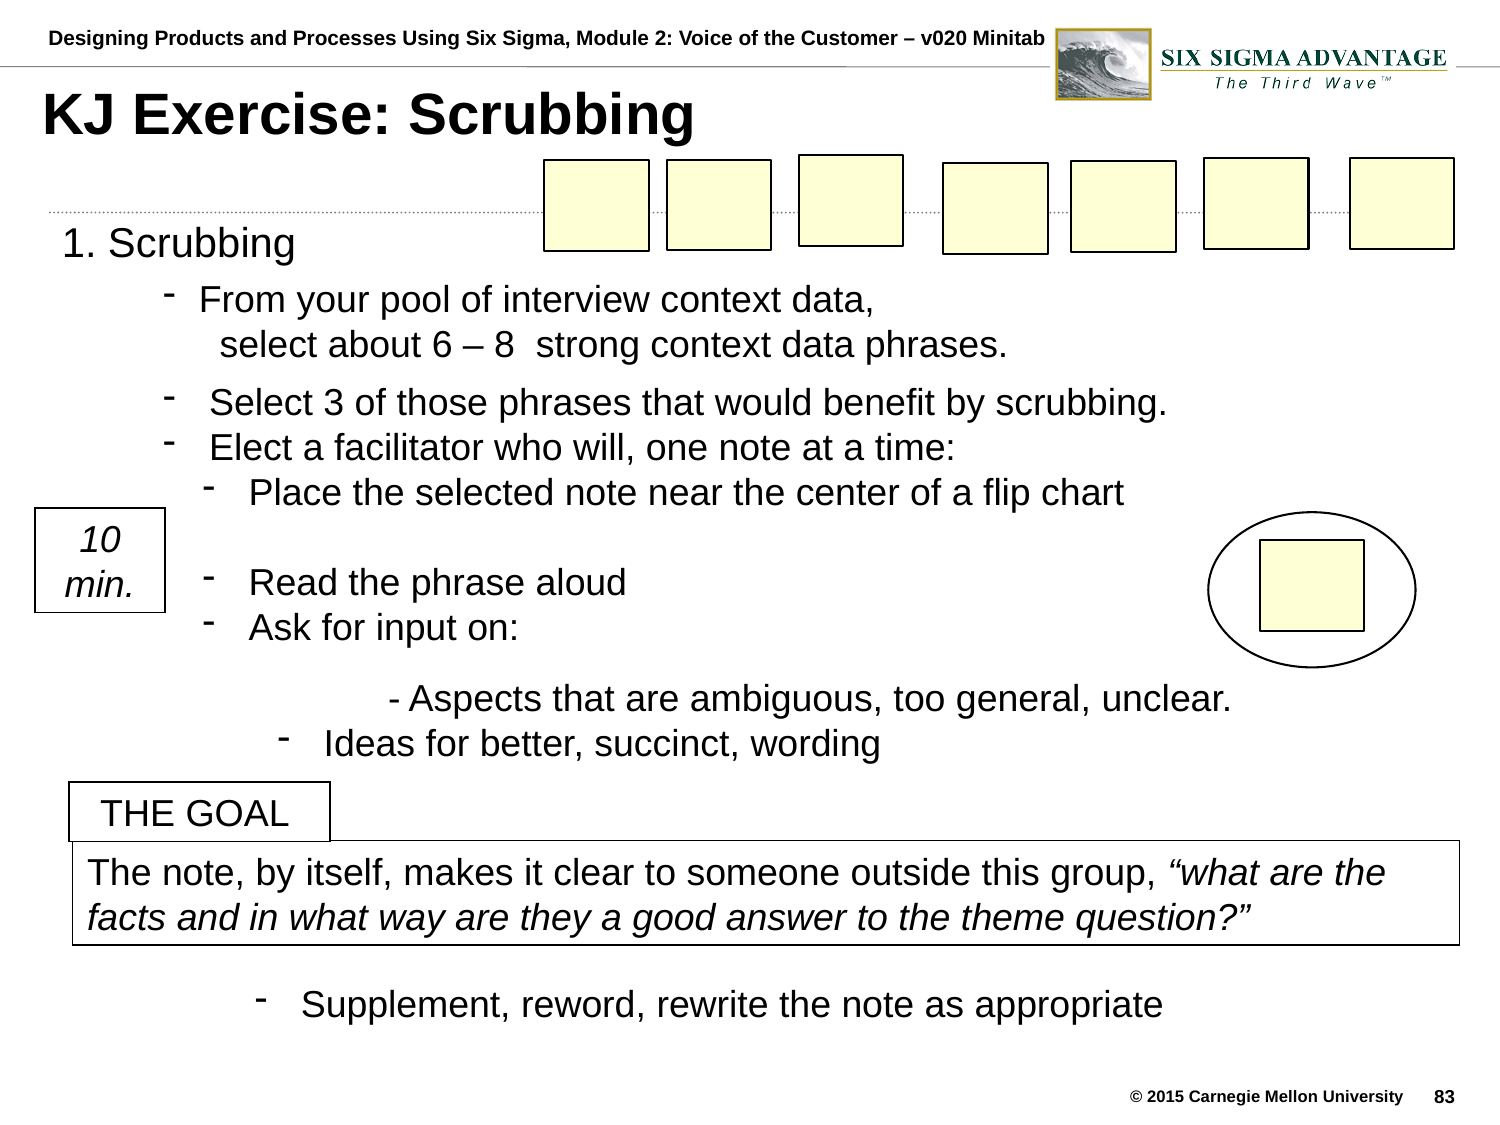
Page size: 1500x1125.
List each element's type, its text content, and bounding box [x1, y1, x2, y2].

text_box The note, by itself, makes it clear to someone outside this group, “what are the facts and in what way are they a good answer to the theme question?” [72, 840, 1460, 946]
text_box [544, 159, 649, 251]
text_box Supplement, reword, rewrite the note as appropriate [200, 972, 1418, 1033]
text_box [666, 159, 772, 251]
text_box [943, 163, 1048, 255]
text_box 10 min. [35, 507, 165, 613]
text_box THE GOAL [69, 781, 331, 842]
text_box [1349, 157, 1455, 249]
text_box 1. Scrubbing [47, 208, 1381, 274]
text_box From your pool of interview context data, select about 6 – 8 strong context data phrases. Select 3 of those phrases that would benefit by scrubbing. Elect a facilitator who will, one note at a time: Place the selected note near the center of a flip chart Read the phrase aloud Ask for input on: - Aspects that are ambiguous, too general, unclear. Ideas for better, succinct, wording [148, 267, 1383, 840]
text_box [1071, 161, 1176, 253]
text_box [1208, 512, 1416, 668]
picture [1049, 24, 1456, 104]
text_box [798, 154, 904, 247]
text_box [1204, 157, 1309, 249]
title KJ Exercise: Scrubbing [42, 89, 1438, 147]
